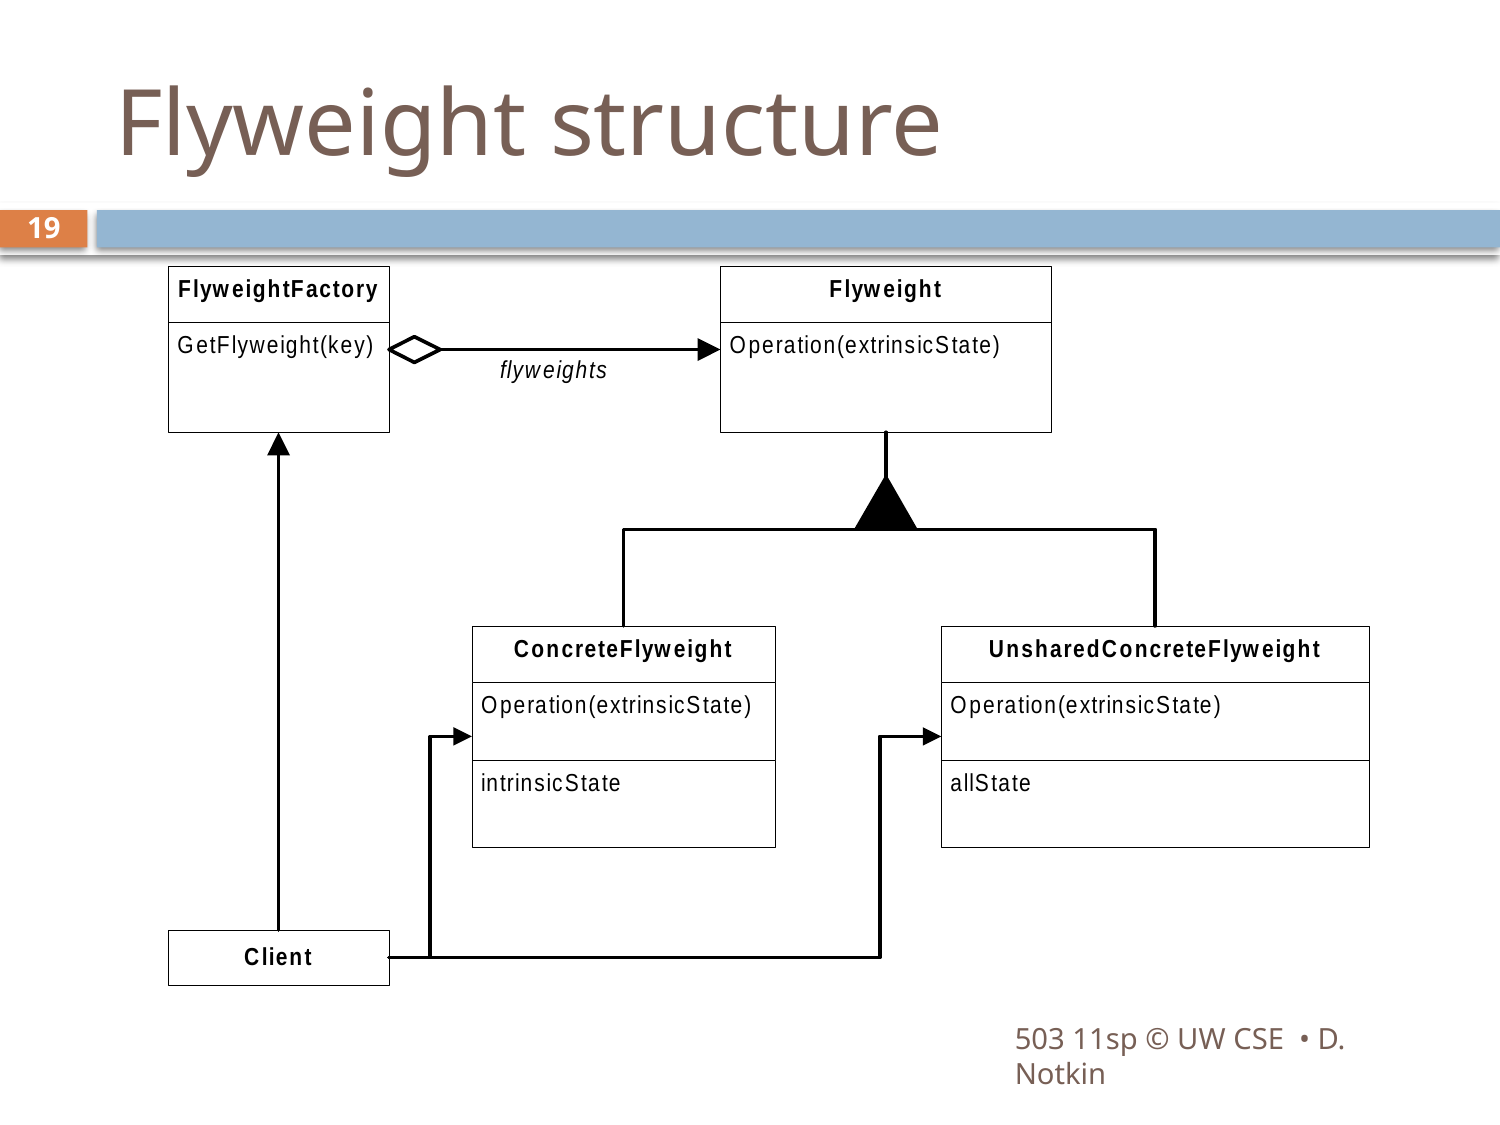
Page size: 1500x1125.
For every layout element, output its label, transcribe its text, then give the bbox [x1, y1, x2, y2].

slide_number 19 [0, 208, 88, 249]
title Flyweight structure [100, 37, 1438, 200]
slide_number 503 11sp © UW CSE • D. Notkin [999, 1025, 1438, 1085]
picture [124, 237, 1398, 1014]
